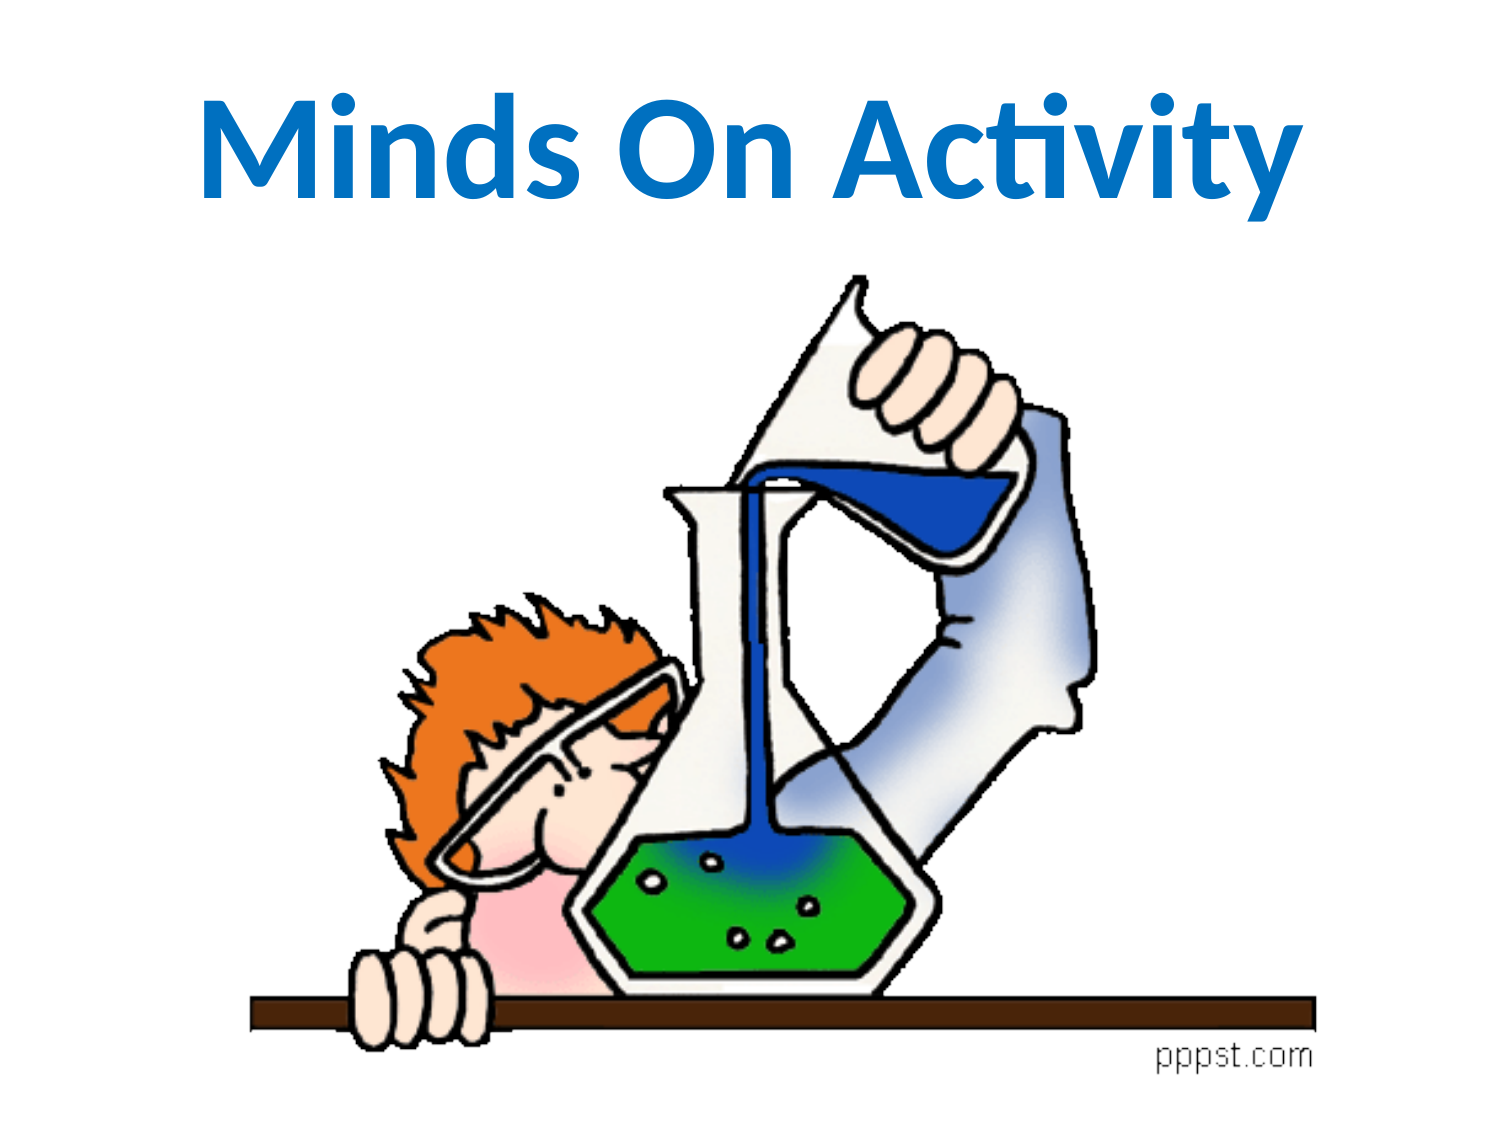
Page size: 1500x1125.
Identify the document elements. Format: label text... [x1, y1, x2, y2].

title Minds On Activity [75, 45, 1425, 233]
picture [206, 231, 1343, 1085]
